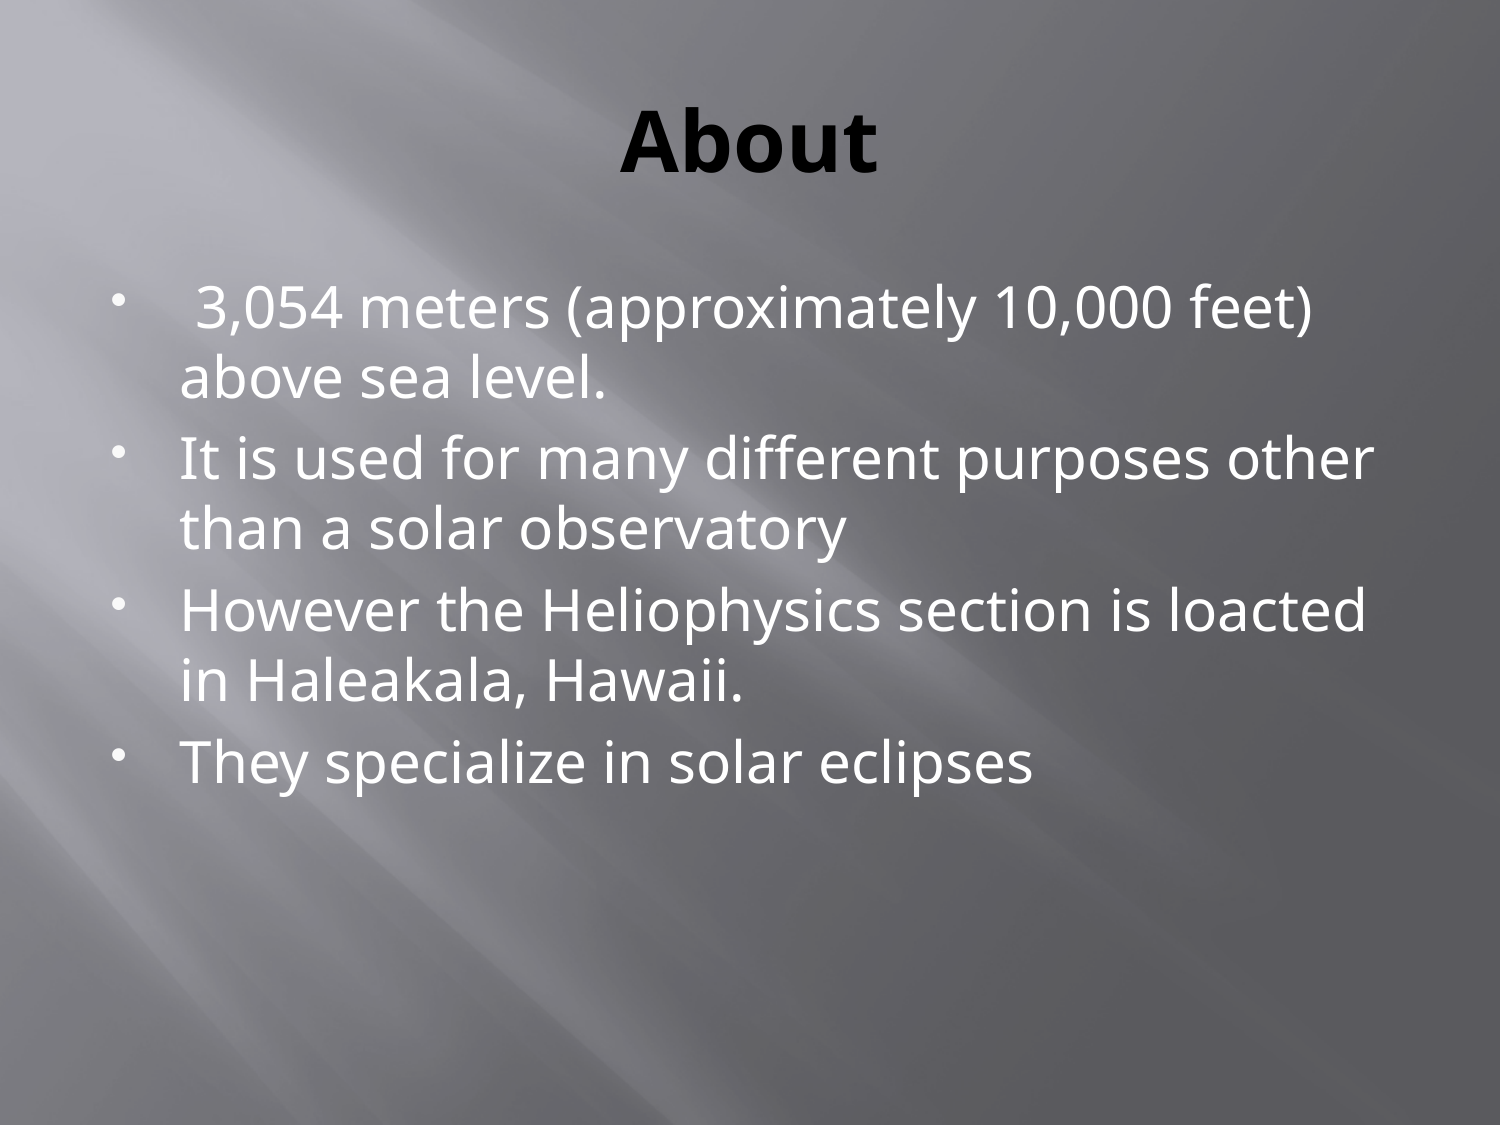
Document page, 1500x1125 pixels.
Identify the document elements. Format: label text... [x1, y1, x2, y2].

title About [75, 45, 1425, 233]
list 3,054 meters (approximately 10,000 feet) above sea level. It is used for many different purposes other than a solar observatory However the Heliophysics section is loacted in Haleakala, Hawaii. They specialize in solar eclipses [75, 262, 1425, 1035]
